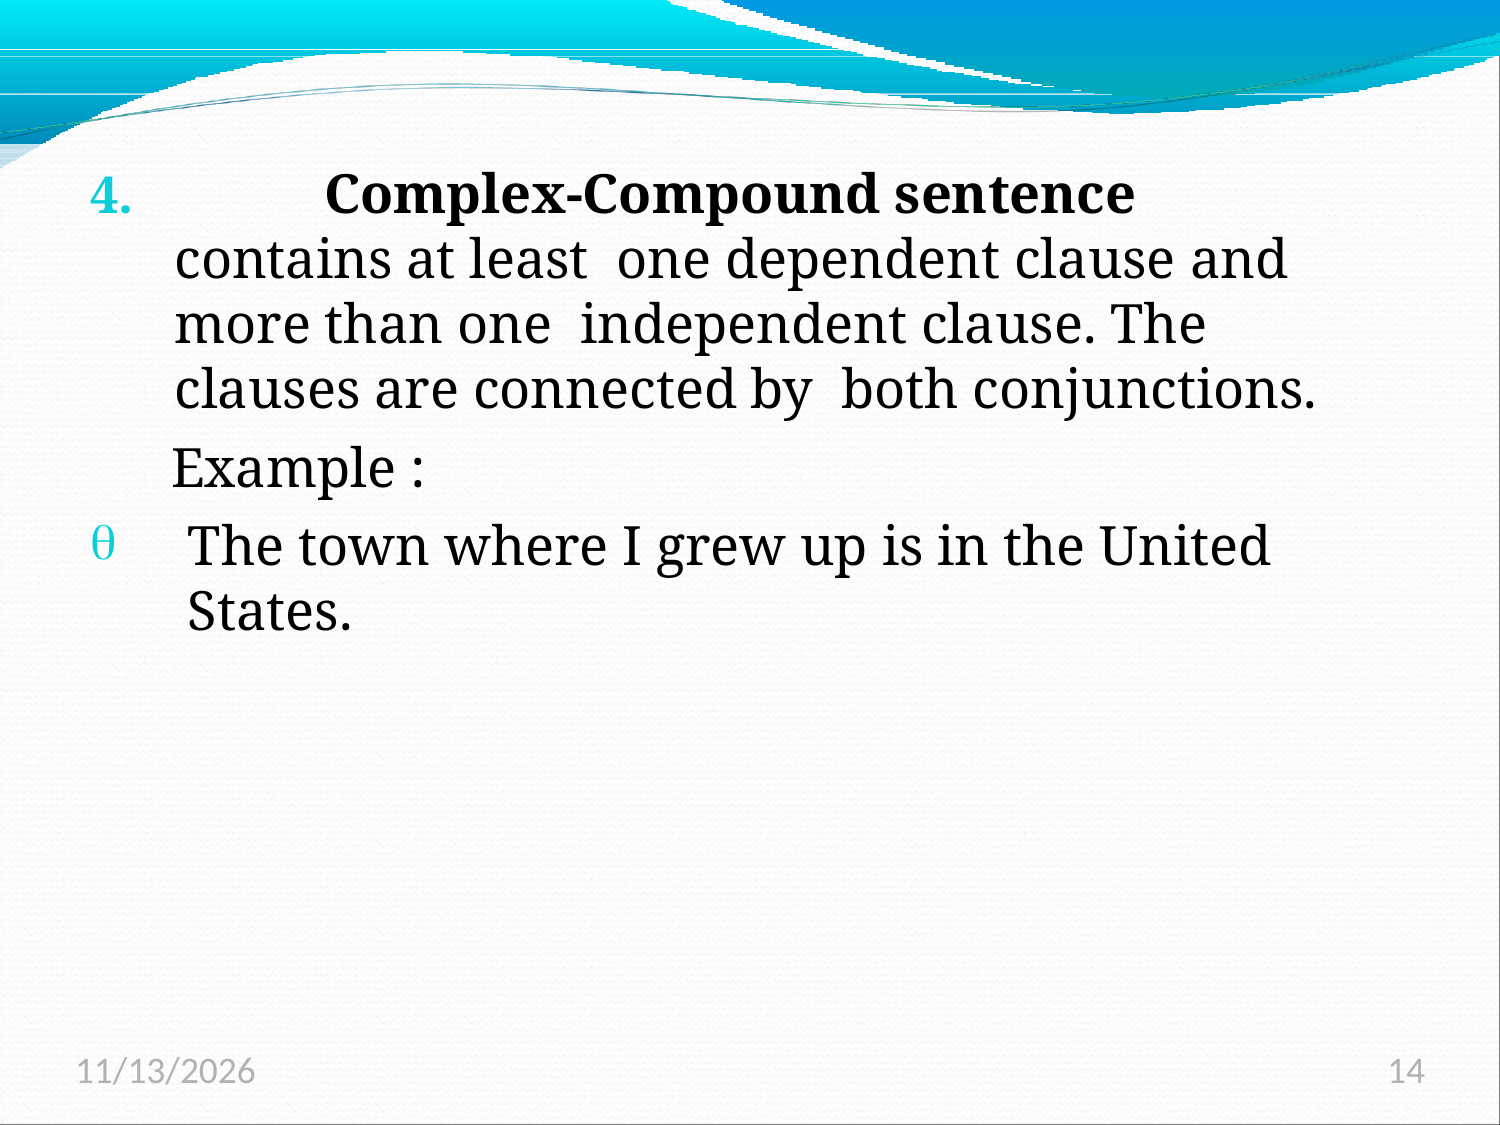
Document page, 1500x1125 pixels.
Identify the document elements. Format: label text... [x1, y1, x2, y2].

text_box  [87, 505, 139, 570]
picture [0, 0, 1500, 1125]
title 4. Complex-Compound sentence contains at least one dependent clause and more than one independent clause. The clauses are connected by both conjunctions. [87, 157, 1360, 420]
slide_number 14 [1080, 1046, 1425, 1103]
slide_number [75, 1046, 420, 1103]
text_box Example : The town where I grew up is in the United States. [168, 417, 1351, 642]
